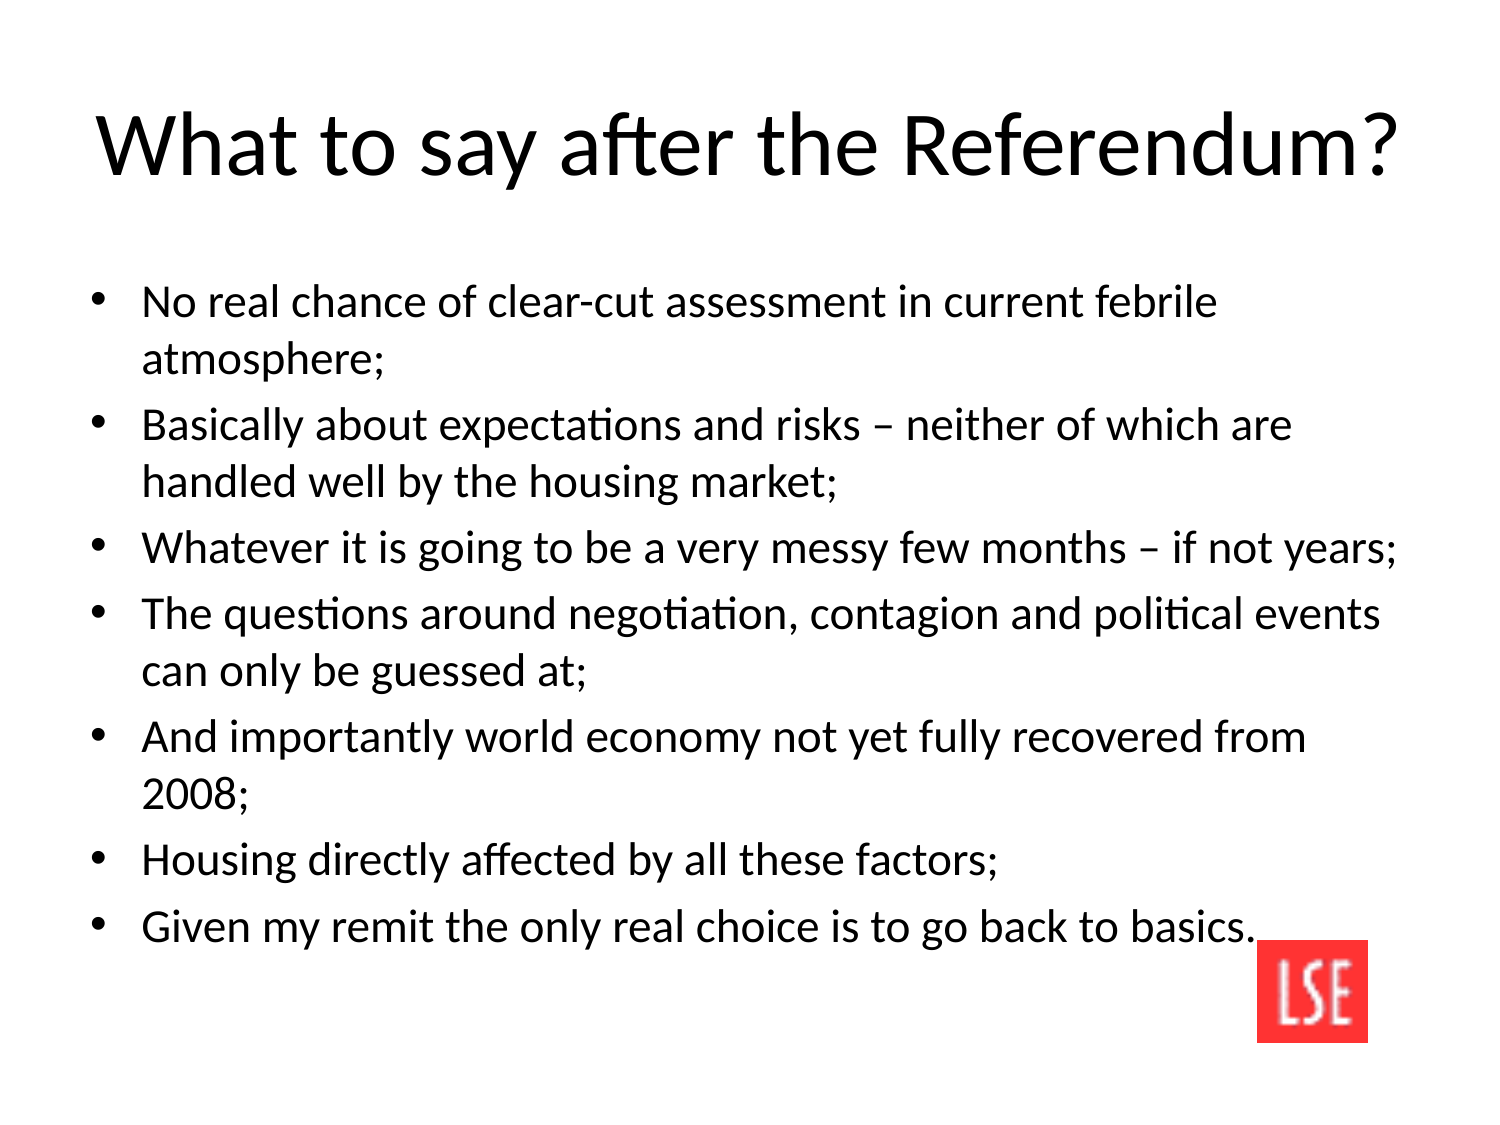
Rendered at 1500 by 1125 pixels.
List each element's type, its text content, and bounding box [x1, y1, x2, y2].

title What to say after the Referendum? [75, 45, 1425, 233]
picture [1257, 940, 1369, 1043]
list No real chance of clear-cut assessment in current febrile atmosphere; Basically about expectations and risks – neither of which are handled well by the housing market; Whatever it is going to be a very messy few months – if not years; The questions around negotiation, contagion and political events can only be guessed at; And importantly world economy not yet fully recovered from 2008; Housing directly affected by all these factors; Given my remit the only real choice is to go back to basics. [75, 262, 1425, 1005]
